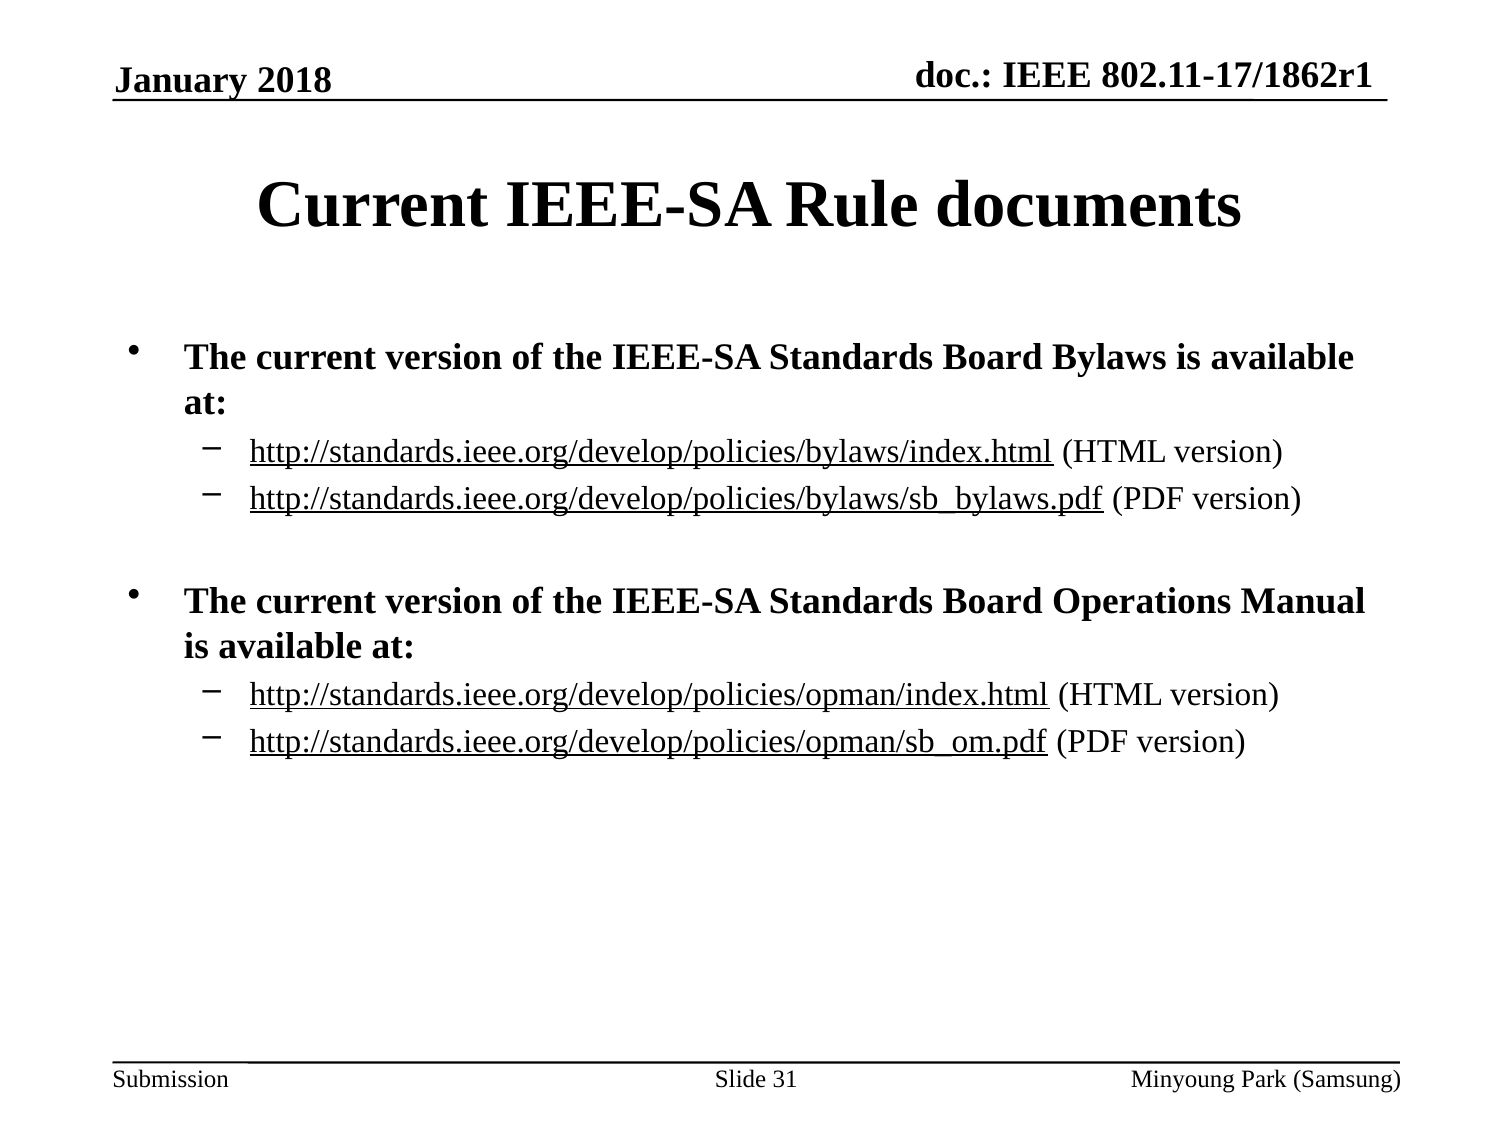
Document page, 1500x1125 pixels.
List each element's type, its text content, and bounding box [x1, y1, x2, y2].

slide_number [114, 54, 335, 101]
slide_number Slide 31 [712, 1061, 800, 1093]
list The current version of the IEEE-SA Standards Board Bylaws is available at: http://standards.ieee.org/develop/policies/bylaws/index.html (HTML version) http://standards.ieee.org/develop/policies/bylaws/sb_bylaws.pdf (PDF version) The current version of the IEEE-SA Standards Board Operations Manual is available at: http://standards.ieee.org/develop/policies/opman/index.html (HTML version) http://standards.ieee.org/develop/policies/opman/sb_om.pdf (PDF version) [112, 324, 1388, 1000]
title Current IEEE-SA Rule documents [112, 112, 1388, 288]
footer Minyoung Park (Samsung) [949, 1061, 1402, 1093]
